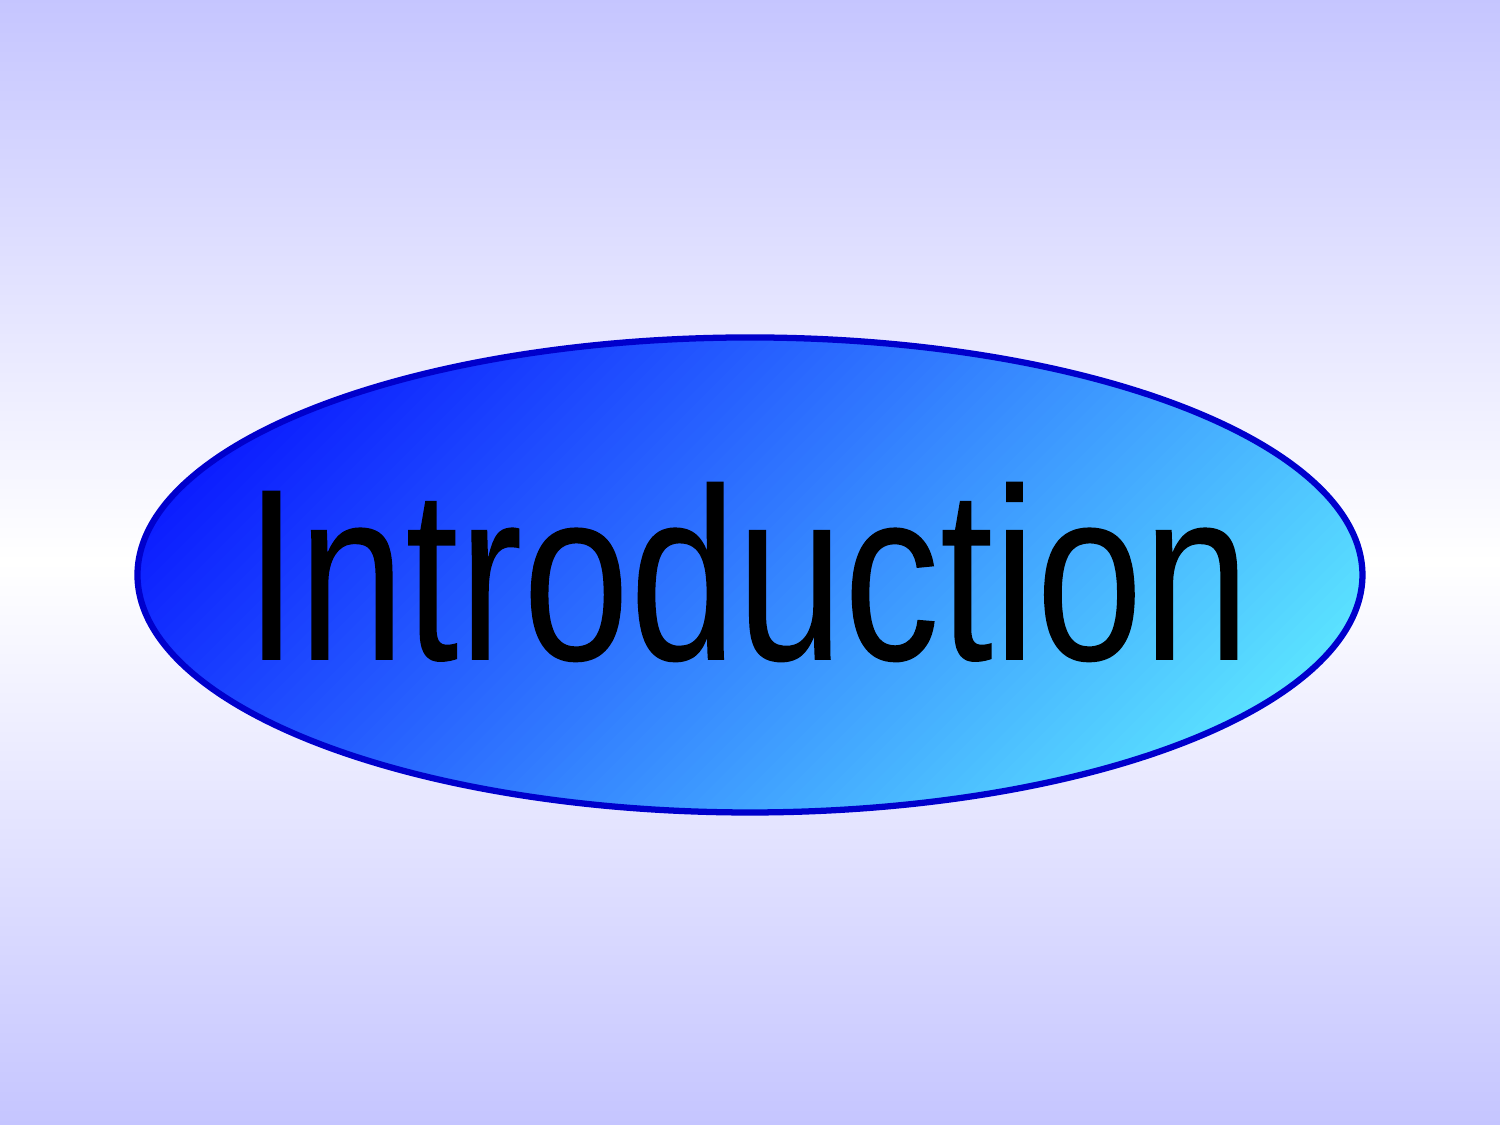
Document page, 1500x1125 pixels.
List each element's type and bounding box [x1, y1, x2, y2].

text_box [137, 337, 1363, 813]
